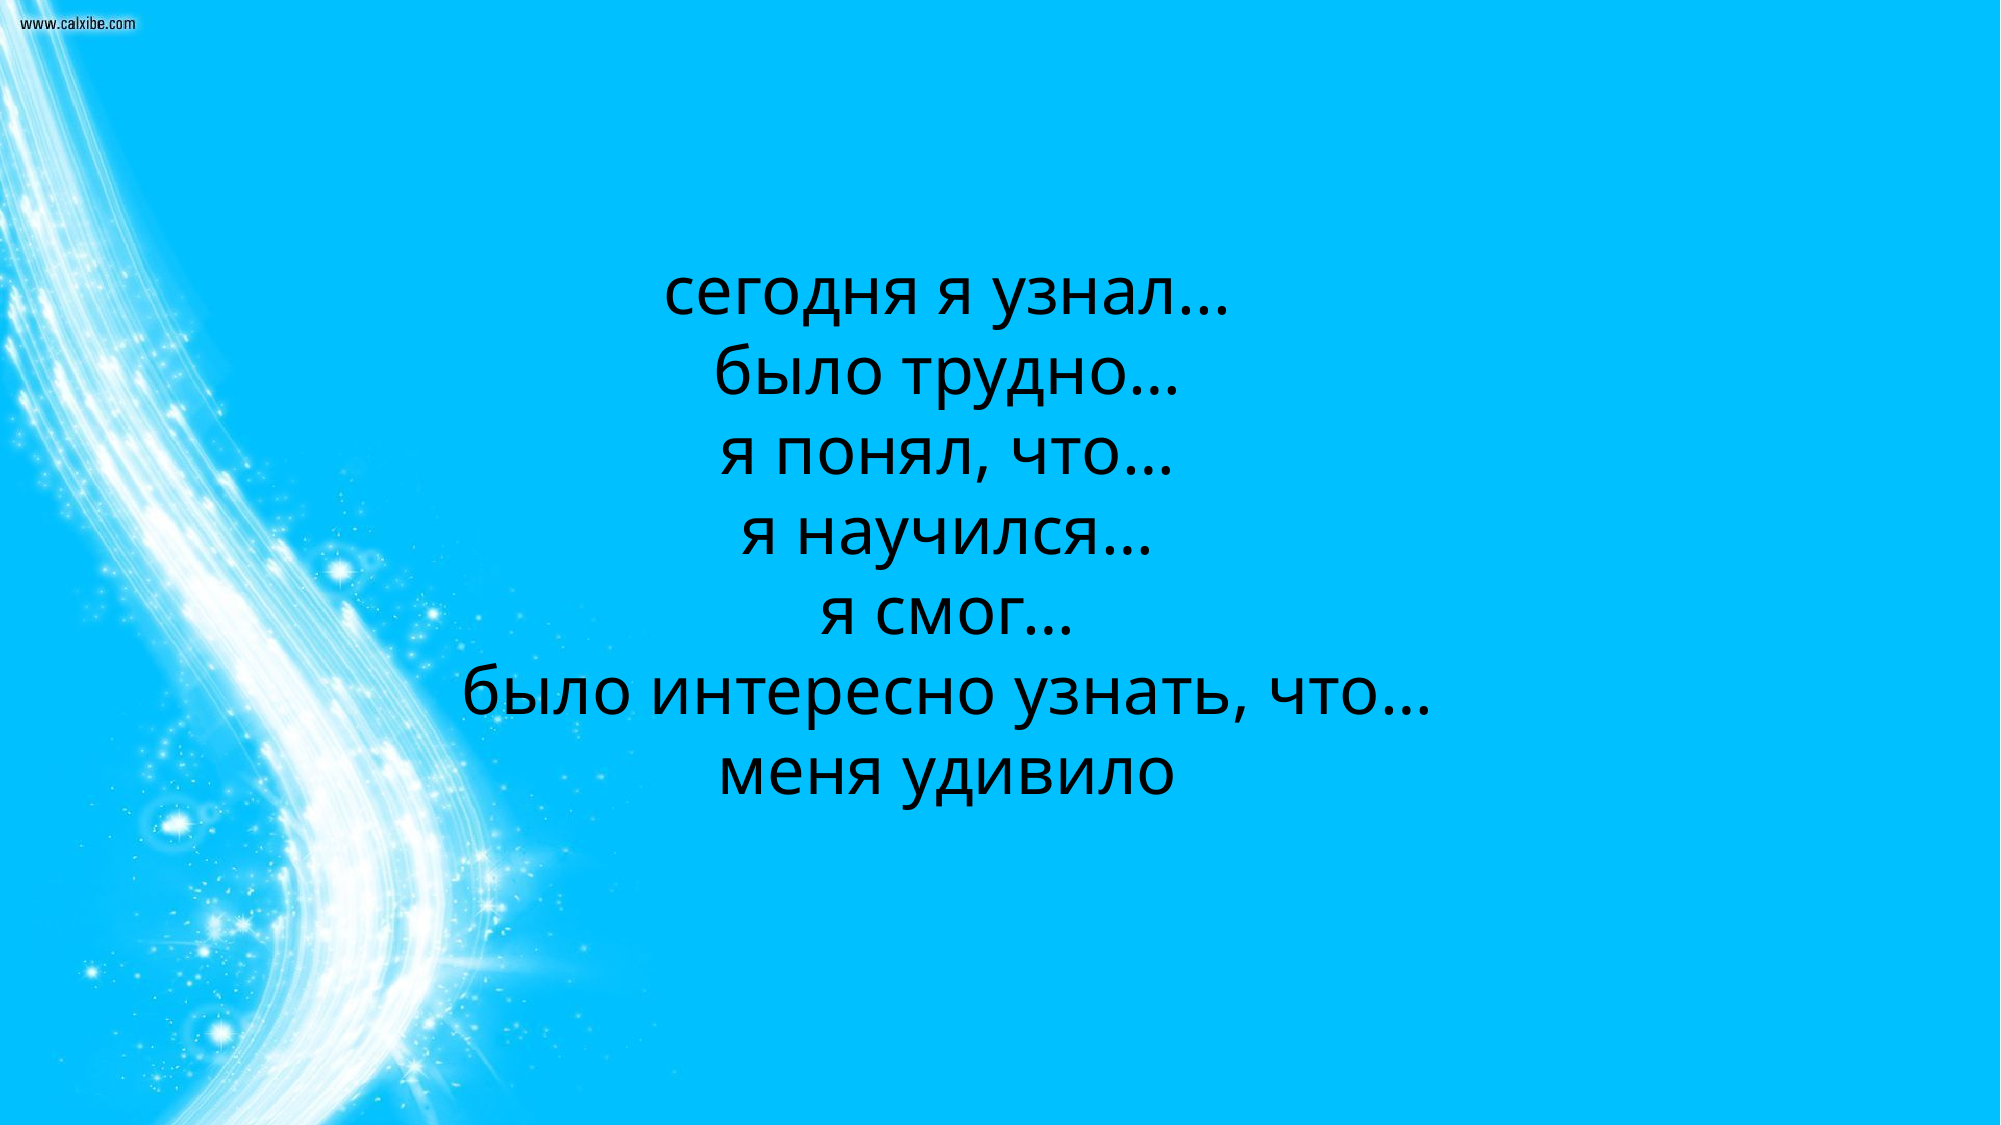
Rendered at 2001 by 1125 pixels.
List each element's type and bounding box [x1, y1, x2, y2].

list [0, 0, 2000, 1125]
